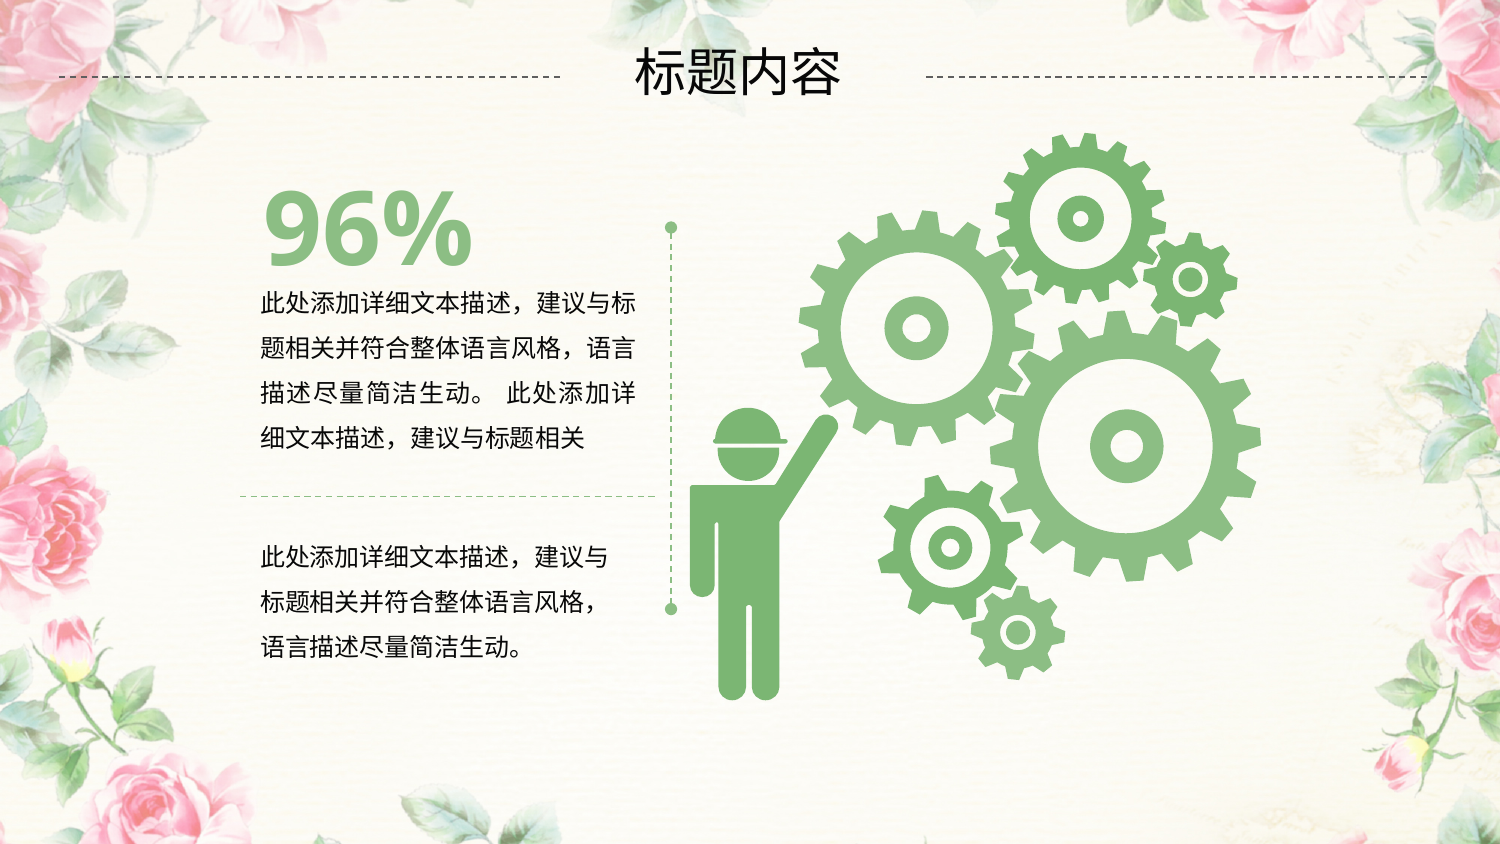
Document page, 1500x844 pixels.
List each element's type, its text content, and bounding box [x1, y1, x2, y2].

text_box 96% [254, 157, 484, 291]
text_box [877, 474, 1024, 621]
picture [0, 0, 1500, 844]
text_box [970, 590, 1066, 681]
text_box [798, 210, 989, 447]
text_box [1171, 231, 1238, 308]
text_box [689, 407, 841, 701]
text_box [994, 132, 1167, 305]
text_box 标题内容 [608, 32, 868, 110]
text_box 此处添加详细文本描述，建议与标题相关并符合整体语言风格，语言描述尽量简洁生动。 [250, 521, 645, 666]
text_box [989, 310, 1262, 582]
text_box 此处添加详细文本描述，建议与标题相关并符合整体语言风格，语言描述尽量简洁生动。 此处添加详细文本描述，建议与标题相关 [251, 268, 647, 457]
